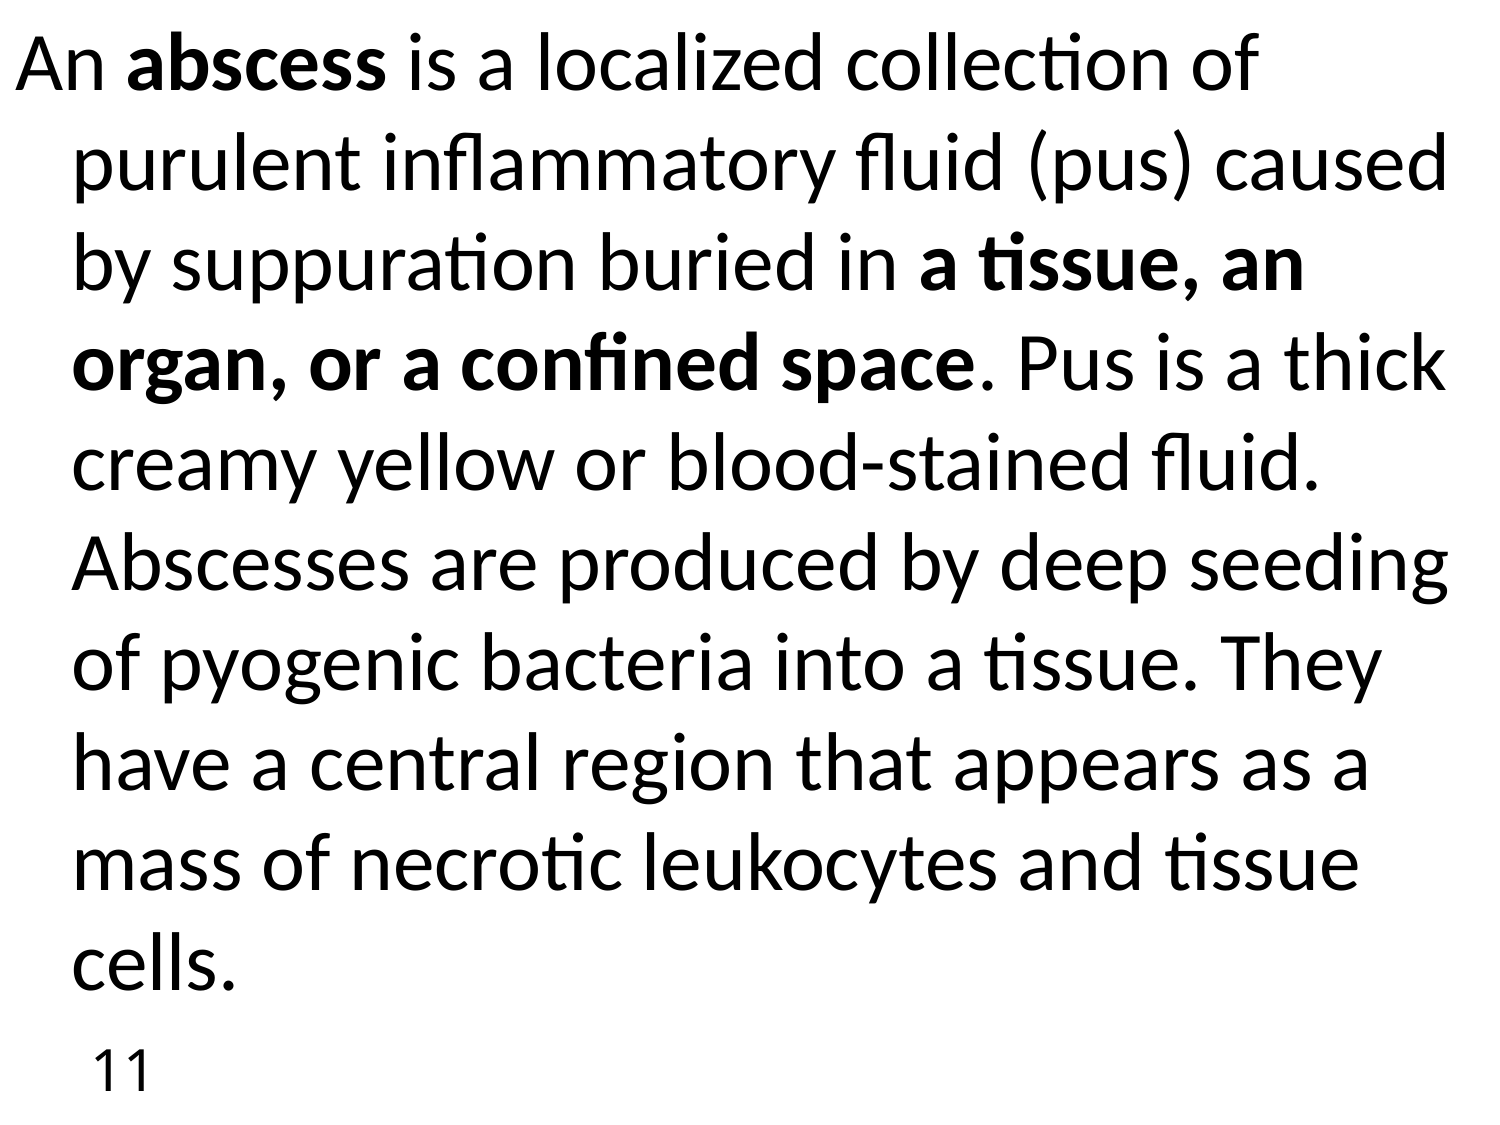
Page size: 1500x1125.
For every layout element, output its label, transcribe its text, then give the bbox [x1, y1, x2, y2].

slide_number 11 [75, 1042, 425, 1103]
list An abscess is a localized collection of purulent inflammatory fluid (pus) caused by suppuration buried in a tissue, an organ, or a confined space. Pus is a thick creamy yellow or blood-stained fluid. Abscesses are produced by deep seeding of pyogenic bacteria into a tissue. They have a central region that appears as a mass of necrotic leukocytes and tissue cells. [0, 0, 1500, 1125]
